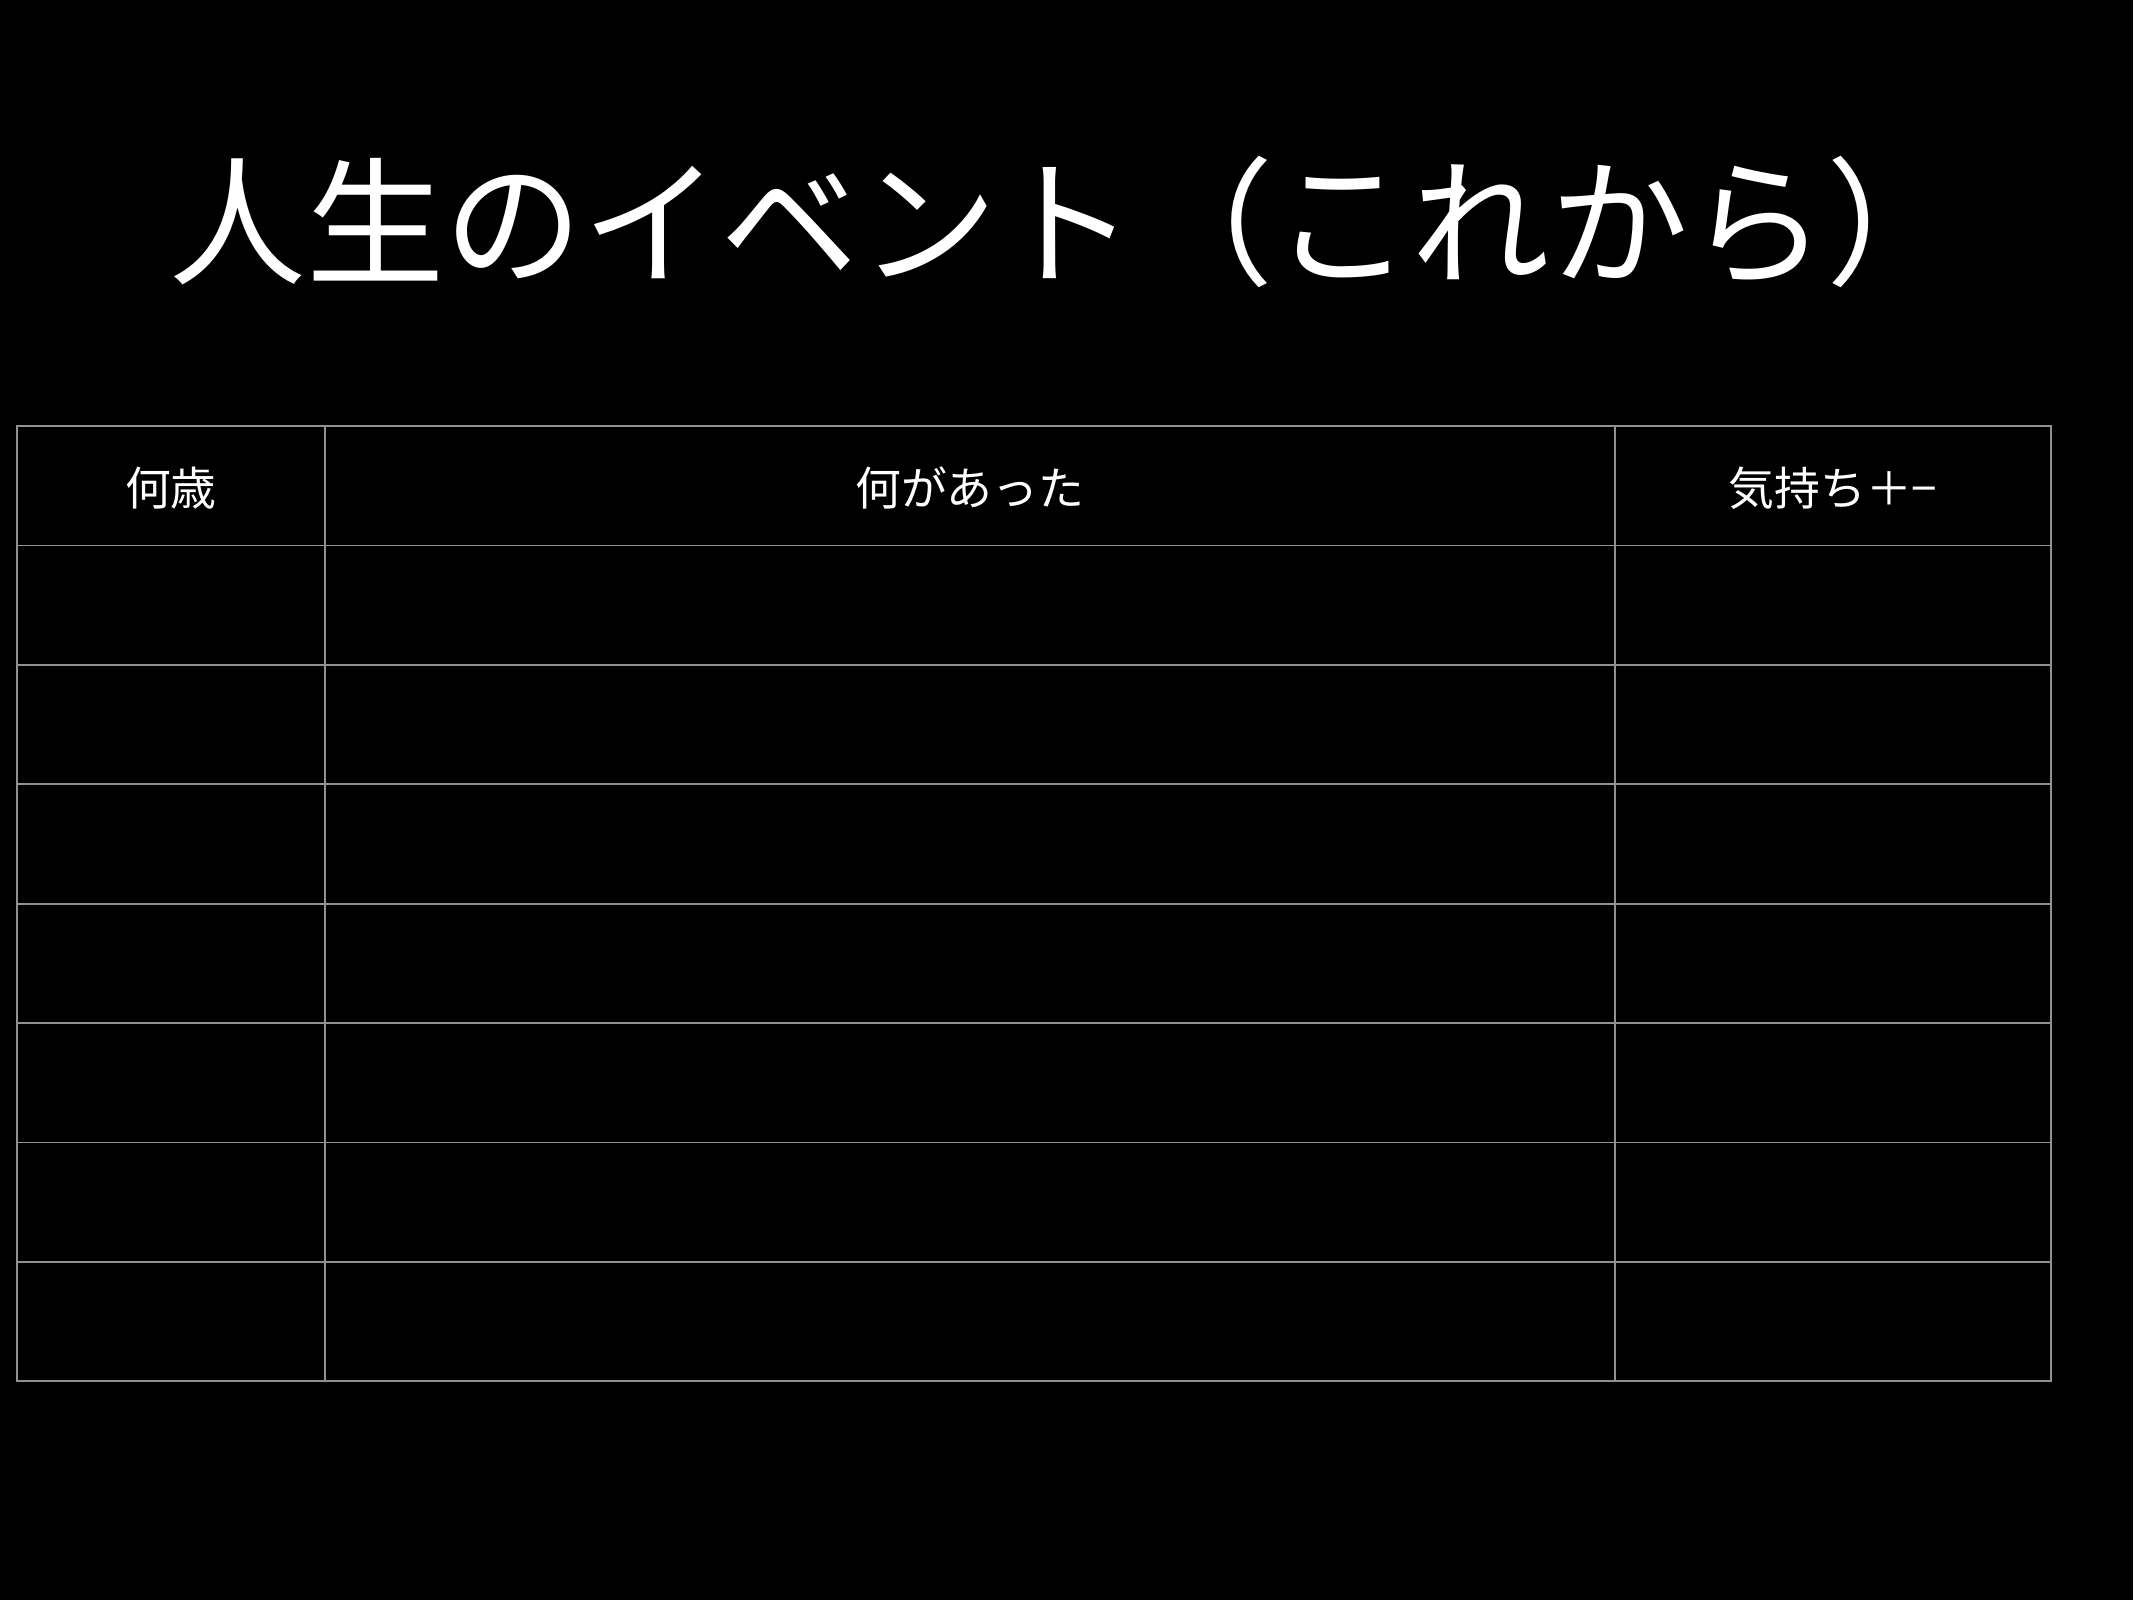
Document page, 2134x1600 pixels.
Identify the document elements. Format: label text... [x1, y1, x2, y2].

table_cell [326, 666, 1614, 783]
table_cell [1616, 546, 2050, 664]
table_cell [1616, 785, 2050, 903]
table_cell [18, 1024, 324, 1142]
table_cell [1616, 905, 2050, 1022]
table_cell [326, 905, 1614, 1022]
table_cell [1616, 666, 2050, 783]
table_cell [18, 546, 324, 664]
table_cell [18, 1143, 324, 1261]
table_cell [326, 1024, 1614, 1142]
table_header 何歳 [18, 427, 324, 545]
table_cell [326, 785, 1614, 903]
table_cell [18, 905, 324, 1022]
table_cell [1616, 1024, 2050, 1142]
table_cell [18, 785, 324, 903]
table_cell [326, 546, 1614, 664]
table_cell [18, 666, 324, 783]
table_header 何があった [326, 427, 1614, 545]
table_cell [1616, 1143, 2050, 1261]
table_cell [326, 1263, 1614, 1380]
table_header 気持ち＋− [1616, 427, 2050, 545]
title 人生のイベント（これから） [155, 41, 1978, 397]
table_cell [18, 1263, 324, 1380]
table_cell [326, 1143, 1614, 1261]
table_cell [1616, 1263, 2050, 1380]
